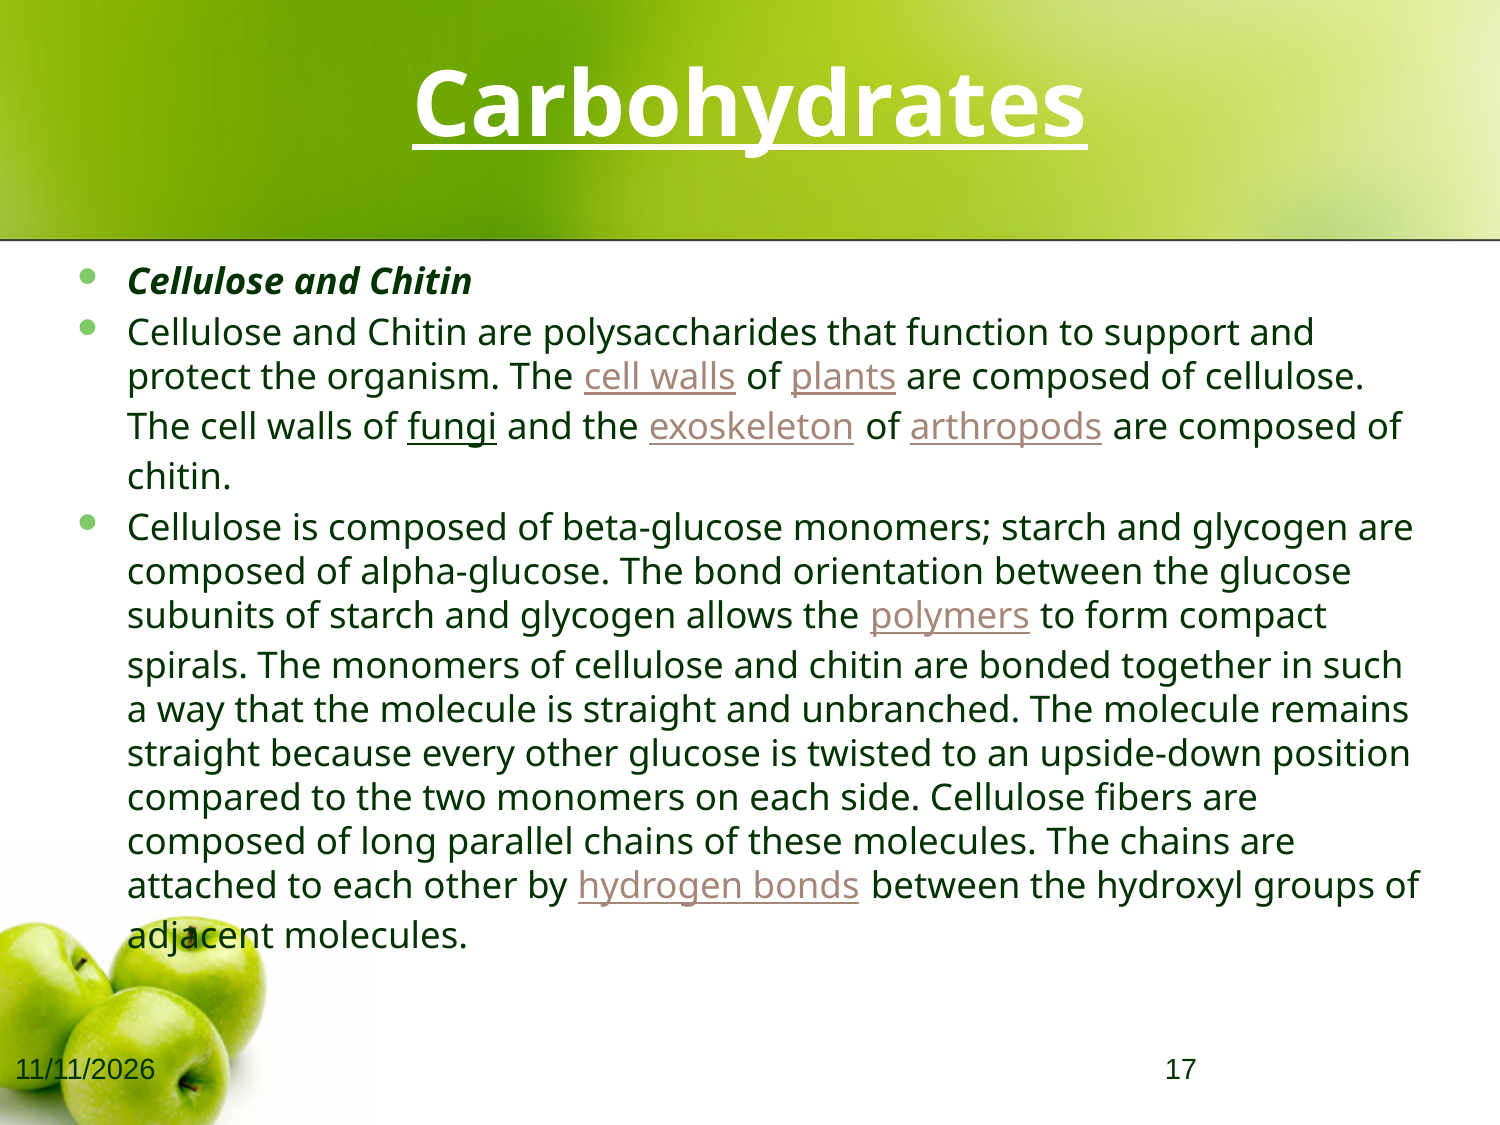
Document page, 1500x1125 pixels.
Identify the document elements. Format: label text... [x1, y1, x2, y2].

slide_number 17 [1149, 1042, 1500, 1103]
picture [0, 0, 1500, 1125]
title Carbohydrates [62, 24, 1438, 176]
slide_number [0, 1042, 350, 1103]
list Cellulose and Chitin Cellulose and Chitin are polysaccharides that function to support and protect the organism. The cell walls of plants are composed of cellulose. The cell walls of fungi and the exoskeleton of arthropods are composed of chitin. Cellulose is composed of beta-glucose monomers; starch and glycogen are composed of alpha-glucose. The bond orientation between the glucose subunits of starch and glycogen allows the polymers to form compact spirals. The monomers of cellulose and chitin are bonded together in such a way that the molecule is straight and unbranched. The molecule remains straight because every other glucose is twisted to an upside-down position compared to the two monomers on each side. Cellulose fibers are composed of long parallel chains of these molecules. The chains are attached to each other by hydrogen bonds between the hydroxyl groups of adjacent molecules. [62, 249, 1438, 973]
